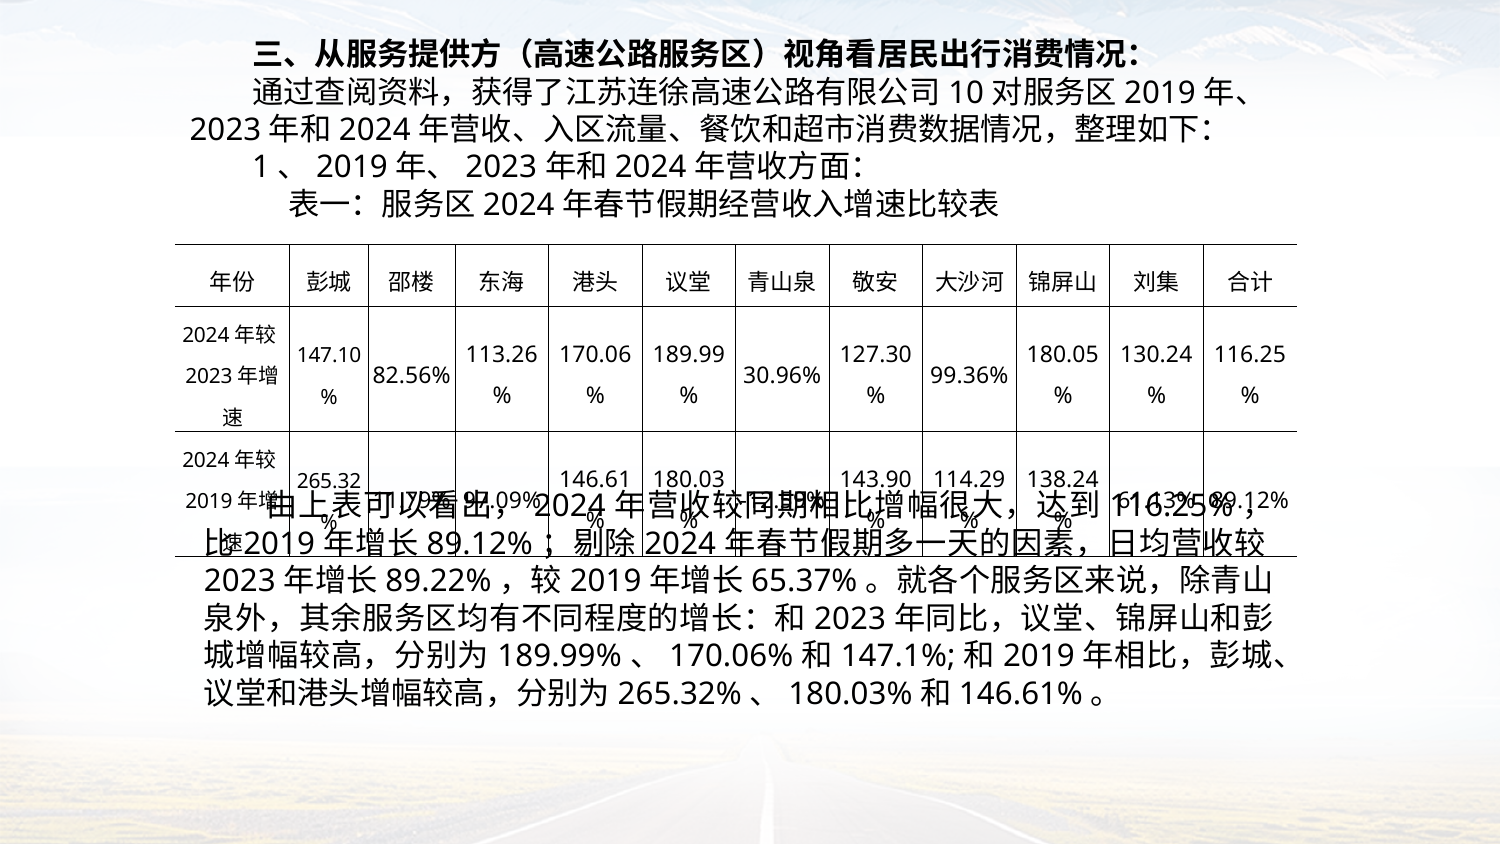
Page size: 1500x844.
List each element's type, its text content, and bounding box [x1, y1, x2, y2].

table_header 锦屏山 [1017, 245, 1109, 306]
table_cell 89.12% [1204, 432, 1297, 556]
table_header 刘集 [1110, 245, 1203, 306]
table_header 彭城 [290, 245, 368, 306]
table_cell 113.26% [456, 307, 548, 431]
table_cell 82.56% [369, 307, 455, 431]
table_header 东海 [456, 245, 548, 306]
table_header 大沙河 [923, 245, 1016, 306]
table_header 港头 [549, 245, 642, 306]
table_cell 2024年较2019年增速 [175, 432, 289, 556]
table_header 敬安 [830, 245, 922, 306]
table_cell 189.99% [643, 307, 735, 431]
table_cell 127.30% [830, 307, 922, 431]
table_header 议堂 [643, 245, 735, 306]
table_cell 147.10% [290, 307, 368, 431]
table_header 青山泉 [736, 245, 829, 306]
table_cell 30.96% [736, 307, 829, 431]
text_box 由上表可以看出，2024年营收较同期相比增幅很大，达到116.25%，比2019年增长89.12%；剔除2024年春节假期多一天的因素，日均营收较2023年增长89.22%，较2019年增长65.37%。就各个服务区来说，除青山泉外，其余服务区均有不同程度的增长：和2023年同比，议堂、锦屏山和彭城增幅较高，分别为189.99%、170.06%和147.1%;和2019年相比，彭城、议堂和港头增幅较高，分别为265.32%、180.03%和146.61%。 [189, 433, 1289, 751]
text_box 三、从服务提供方（高速公路服务区）视角看居民出行消费情况： 通过查阅资料，获得了江苏连徐高速公路有限公司10对服务区2019年、2023年和2024年营收、入区流量、餐饮和超市消费数据情况，整理如下： 1、2019年、2023年和2024年营收方面： 表一：服务区2024年春节假期经营收入增速比较表 [174, 27, 1289, 244]
picture [0, 0, 1500, 844]
table_cell 2024年较2023年增速 [175, 307, 289, 431]
table_cell 99.36% [923, 307, 1016, 431]
table_header 合计 [1204, 245, 1297, 306]
table_cell 130.24% [1110, 307, 1203, 431]
table_header 年份 [175, 245, 289, 306]
table_cell 180.05% [1017, 307, 1109, 431]
table_cell 170.06% [549, 307, 642, 431]
table_header 邵楼 [369, 245, 455, 306]
table_cell 116.25% [1204, 307, 1297, 431]
